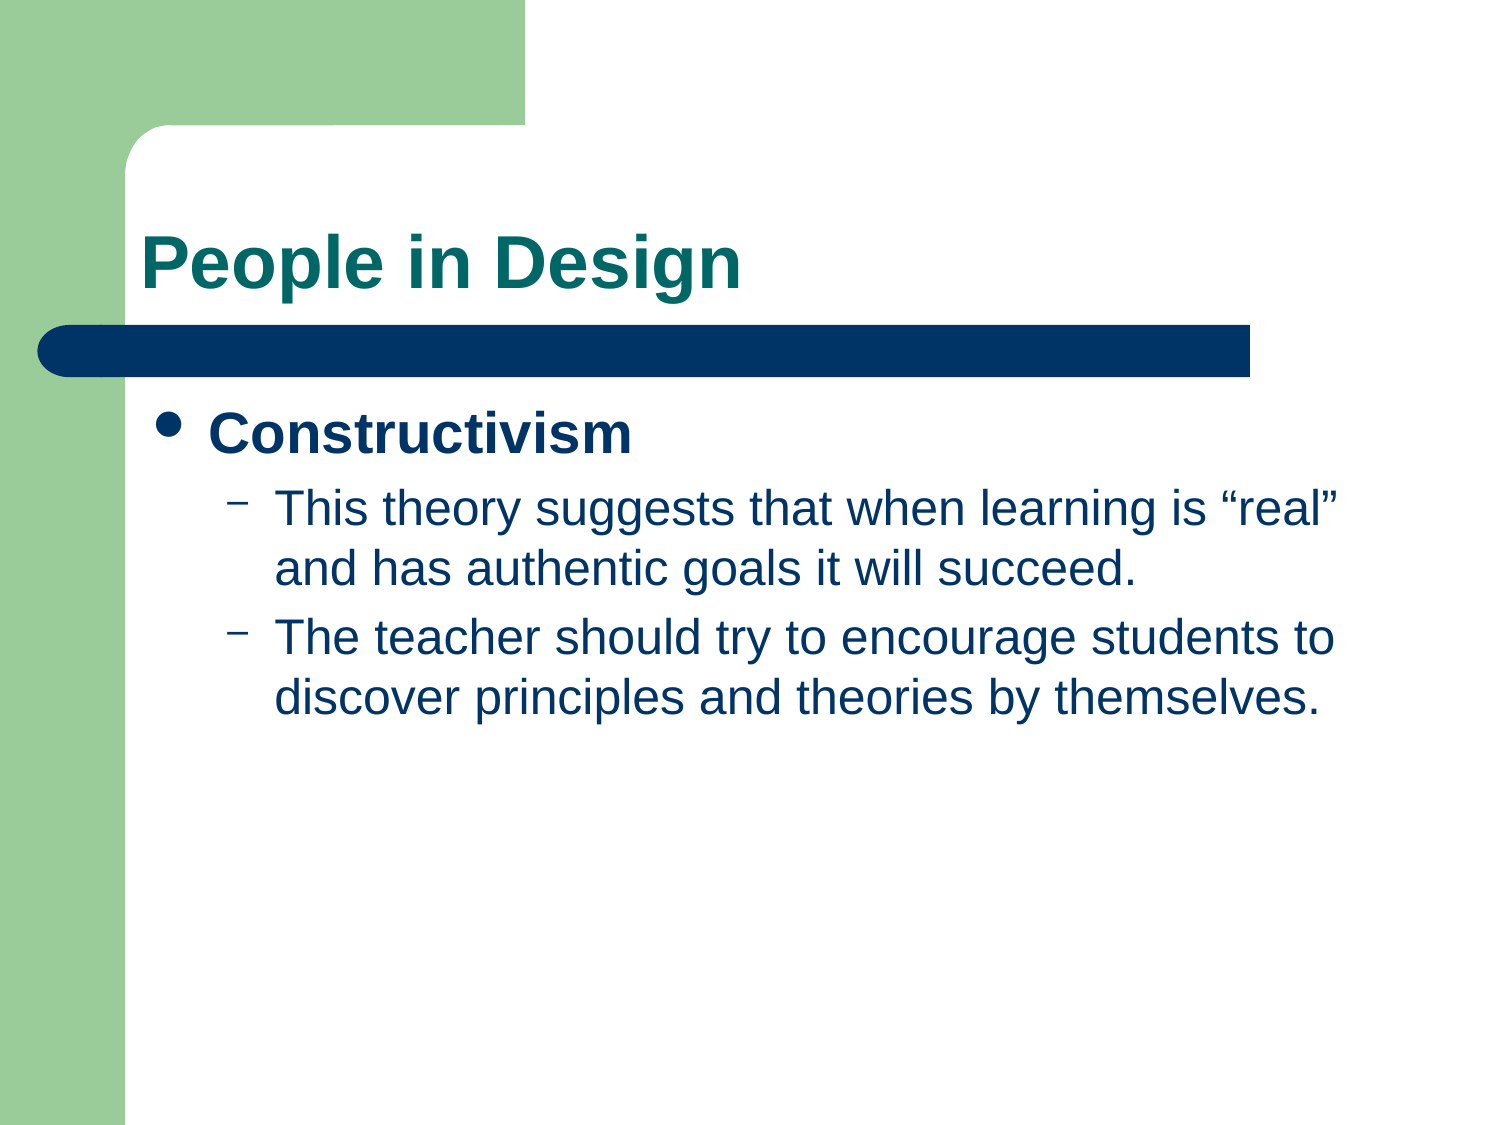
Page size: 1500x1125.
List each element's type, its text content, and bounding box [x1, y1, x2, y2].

list Constructivism This theory suggests that when learning is “real” and has authentic goals it will succeed. The teacher should try to encourage students to discover principles and theories by themselves. [137, 387, 1400, 999]
title People in Design [124, 124, 1426, 313]
